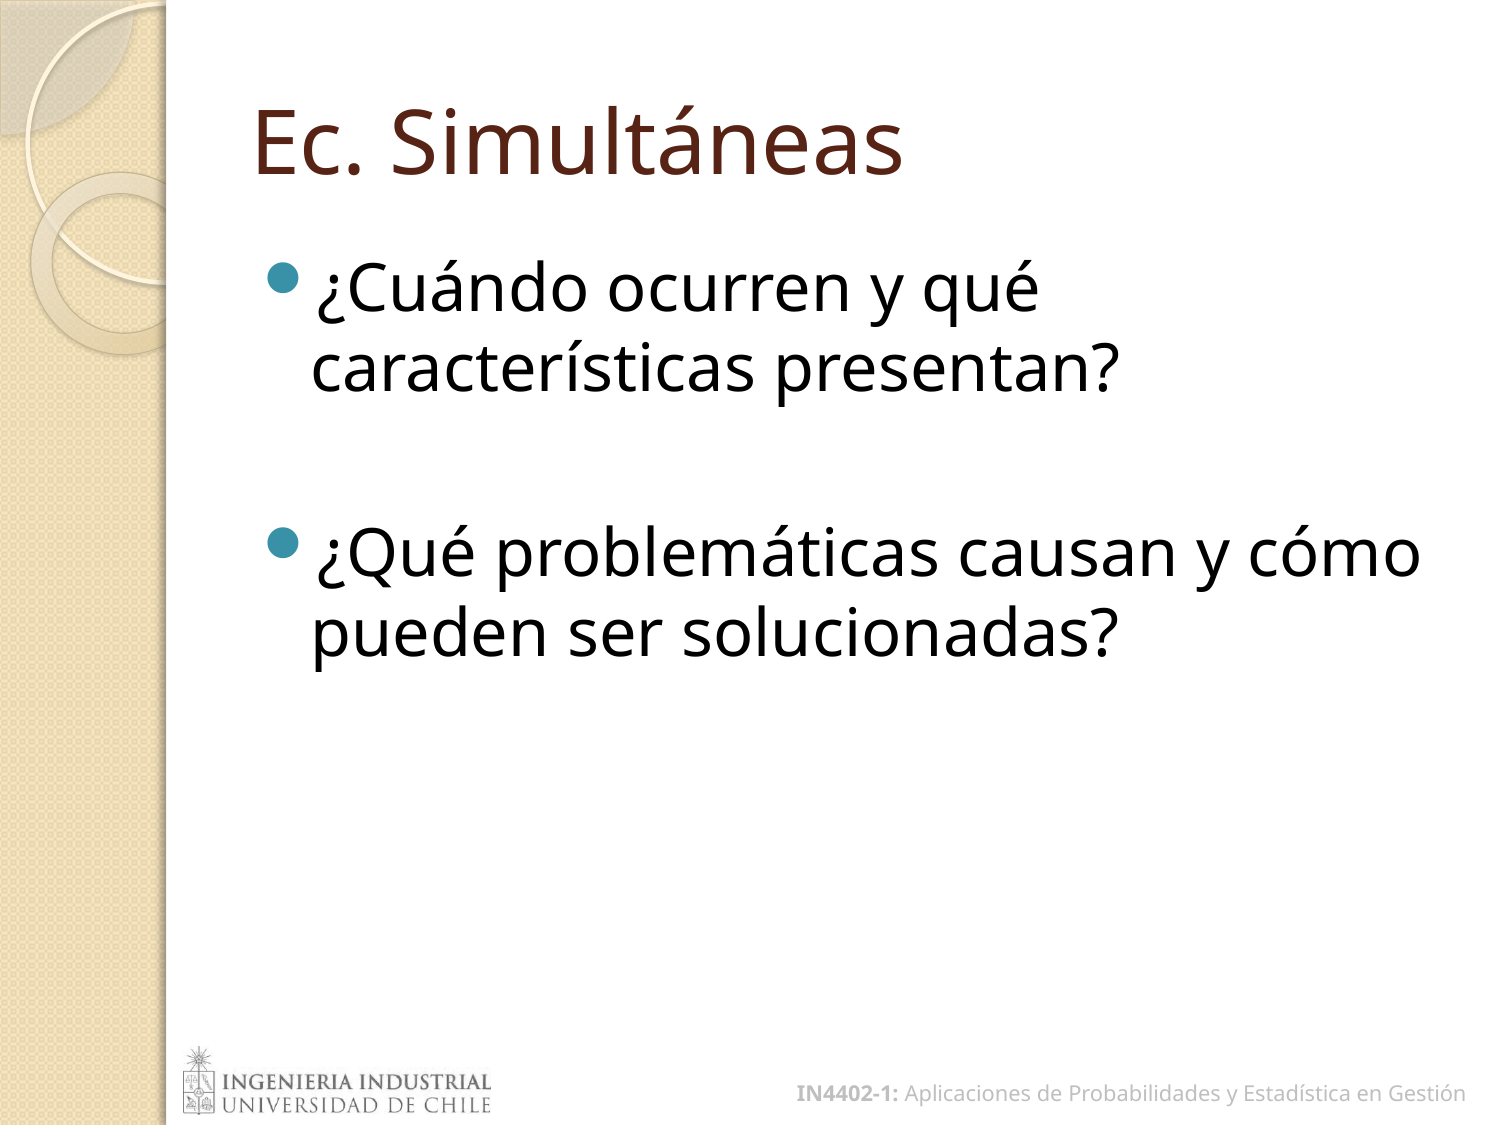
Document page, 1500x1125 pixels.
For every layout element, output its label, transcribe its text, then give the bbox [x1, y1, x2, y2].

picture [183, 1046, 491, 1115]
list ¿Cuándo ocurren y qué características presentan? ¿Qué problemáticas causan y cómo pueden ser solucionadas? [235, 237, 1466, 1025]
title Ec. Simultáneas [235, 45, 1466, 233]
